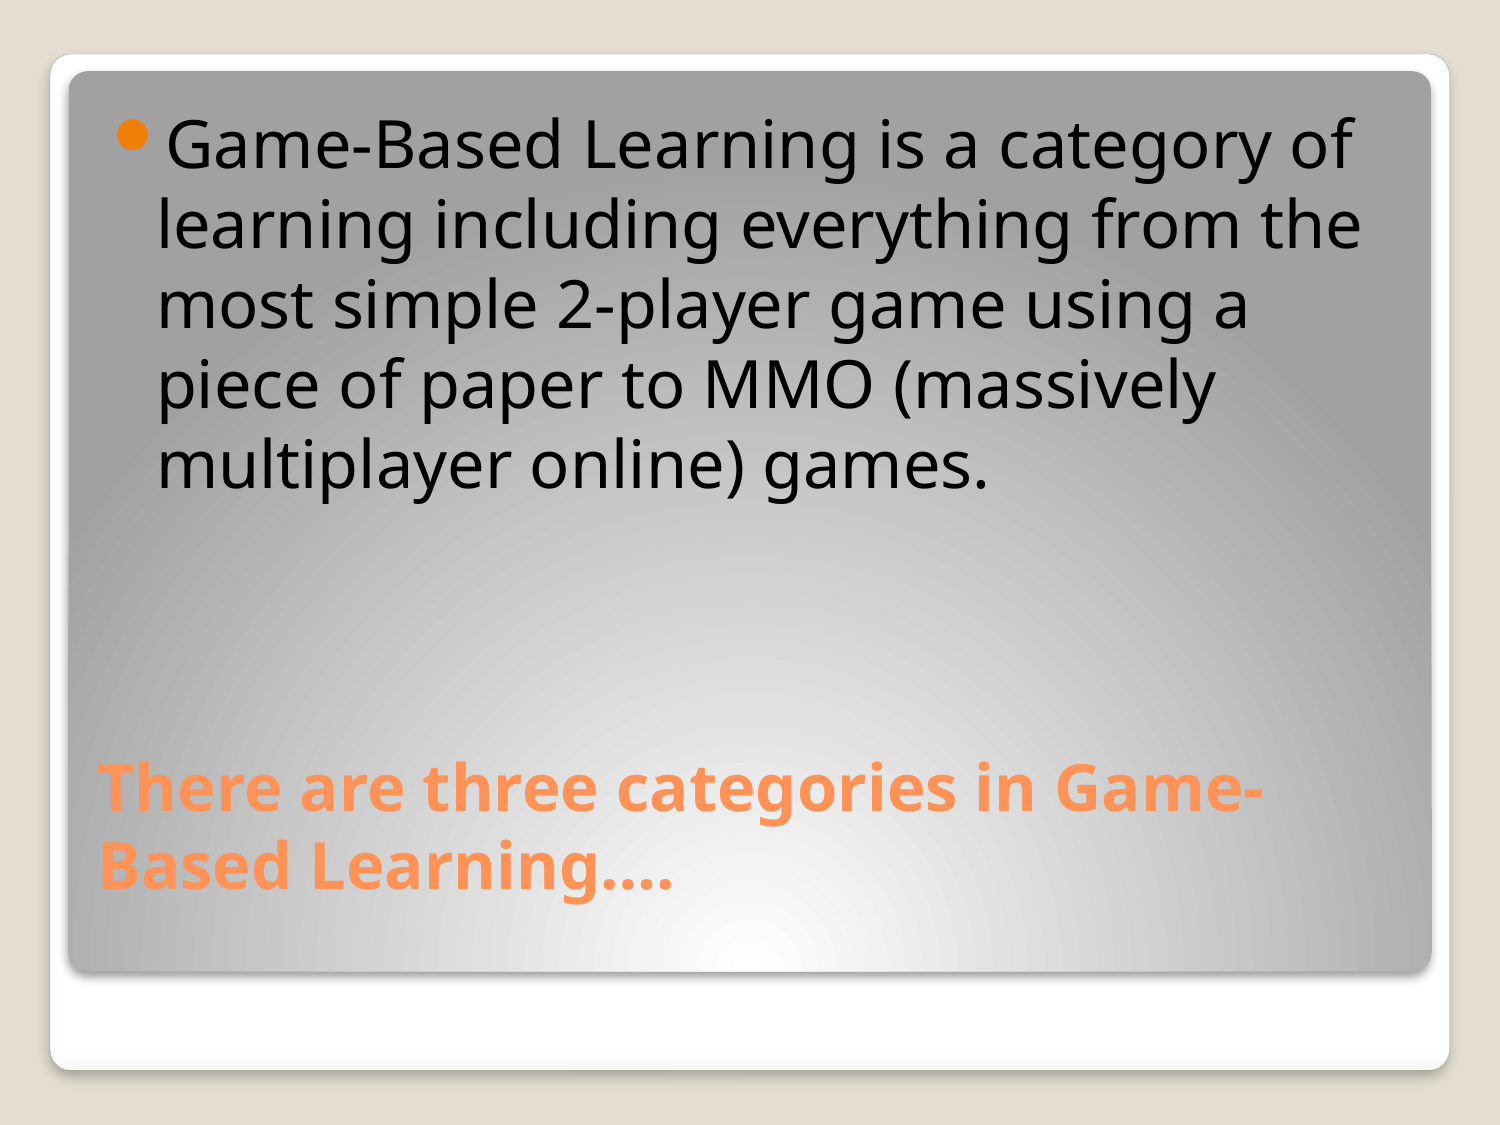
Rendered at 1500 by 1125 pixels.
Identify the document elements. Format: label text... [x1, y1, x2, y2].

title There are three categories in Game-Based Learning…. [82, 774, 1425, 910]
list Game-Based Learning is a category of learning including everything from the most simple 2-player game using a piece of paper to MMO (massively multiplayer online) games. [82, 86, 1425, 774]
